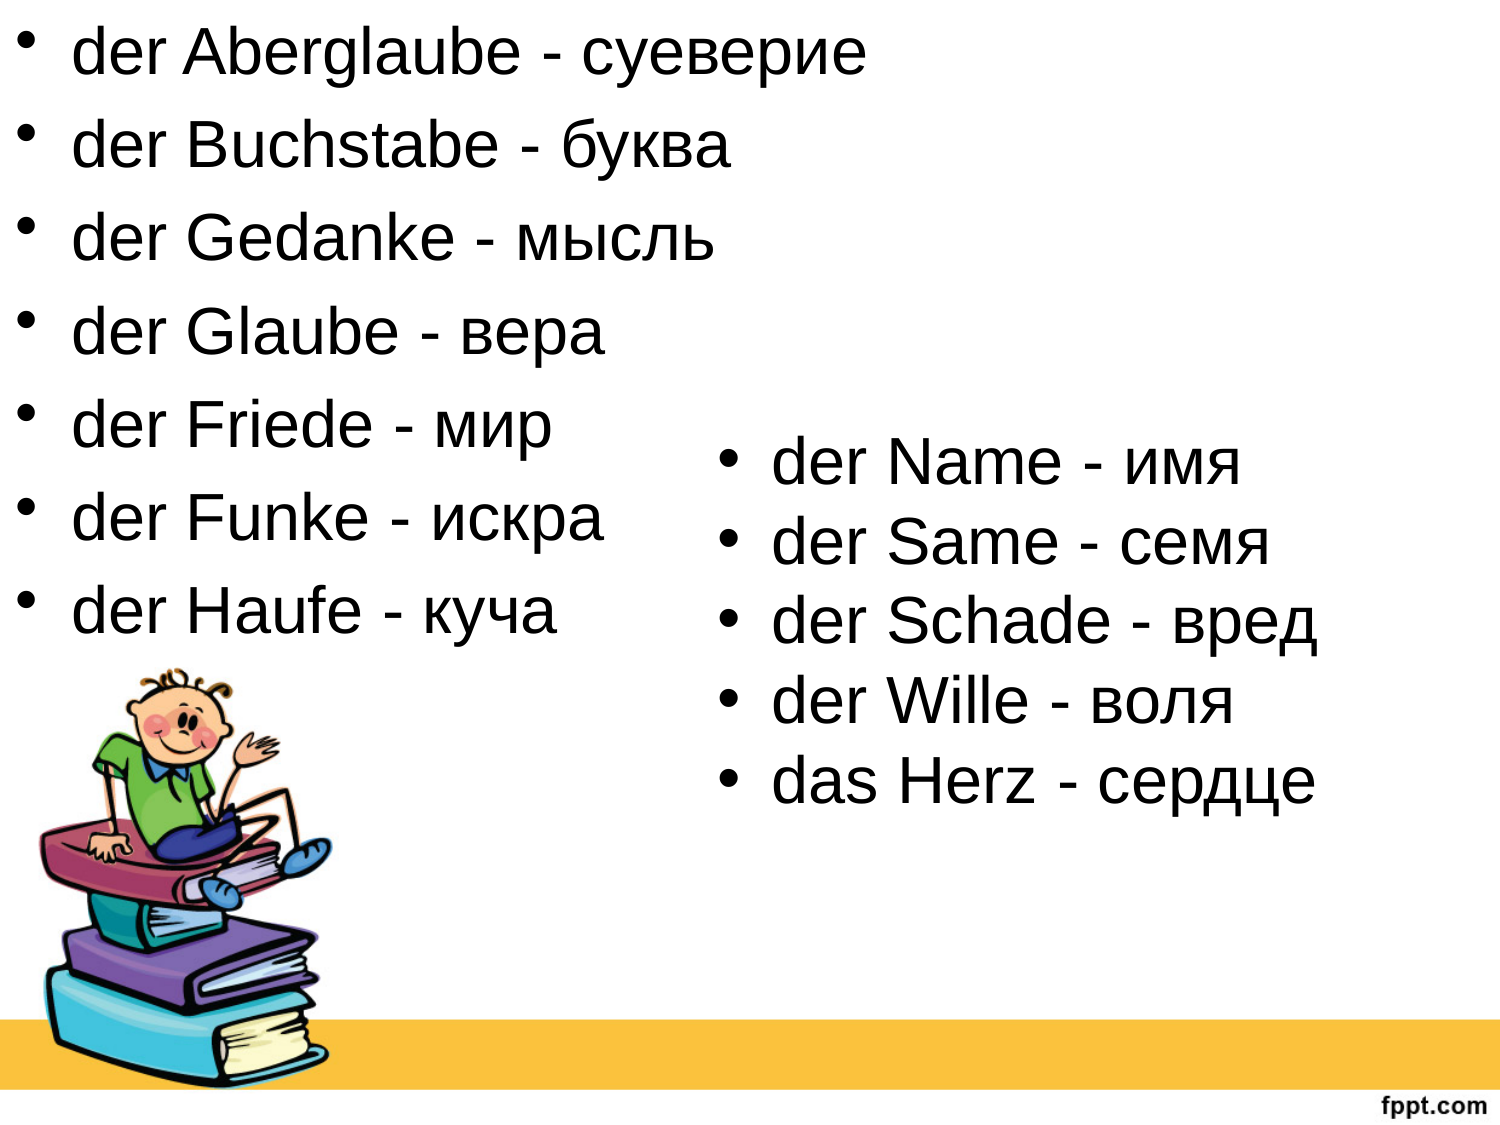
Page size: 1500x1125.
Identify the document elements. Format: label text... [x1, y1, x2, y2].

picture [0, 0, 1500, 1125]
list der Aberglaube - суеверие der Buchstabe - буква der Gedanke - мысль der Glaube - вера der Friede - мир der Funke - искра der Haufe - куча [0, 0, 1391, 704]
text_box der Name - имя der Same - семя der Schade - вред der Wille - воля das Herz - сердце [703, 410, 1453, 825]
